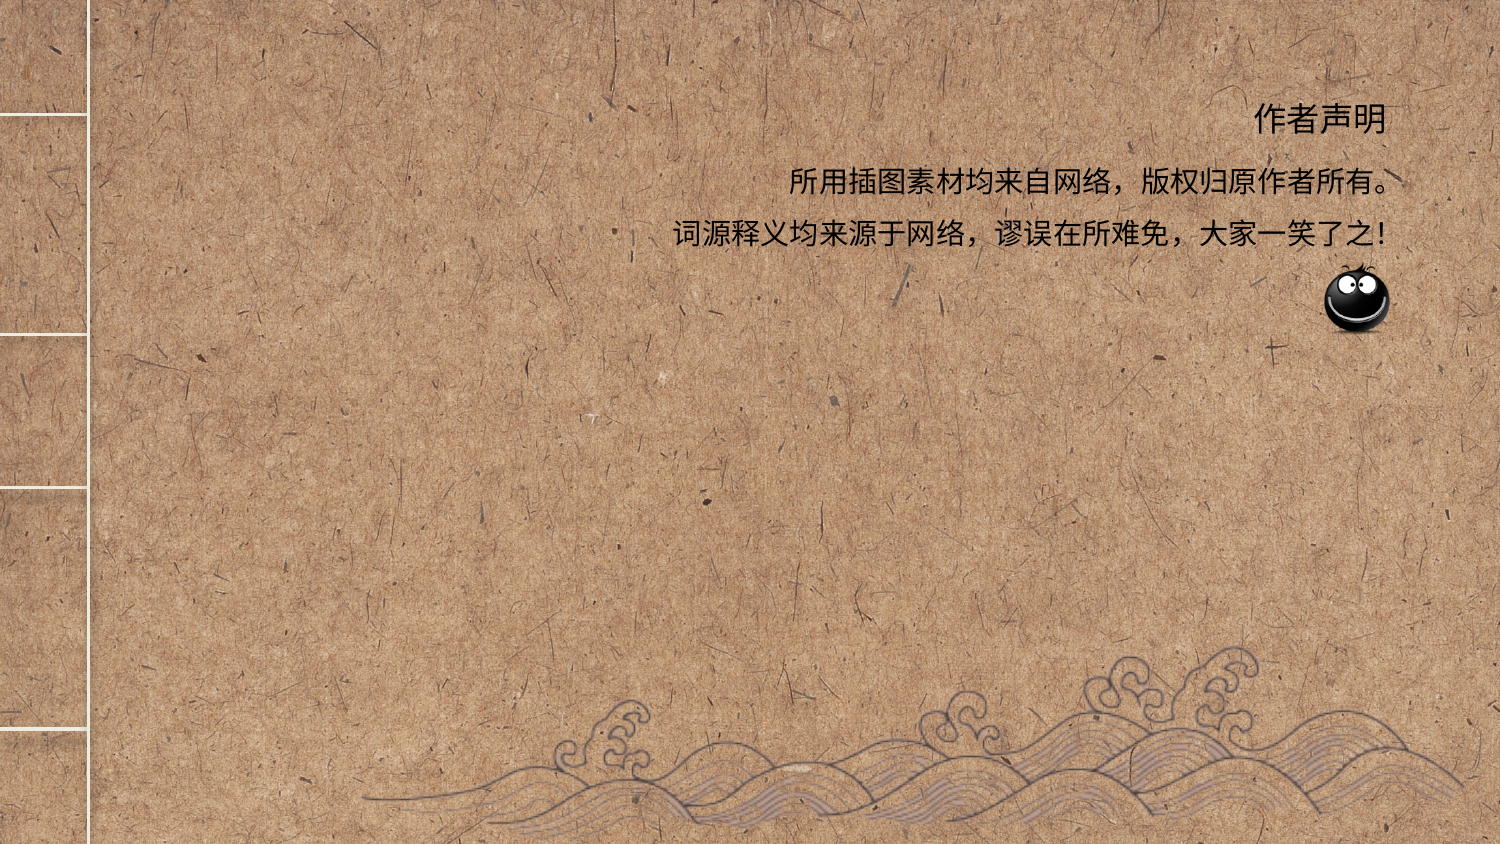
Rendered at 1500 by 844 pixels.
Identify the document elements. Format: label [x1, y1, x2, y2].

picture [89, 0, 1500, 844]
text_box [0, 0, 89, 844]
